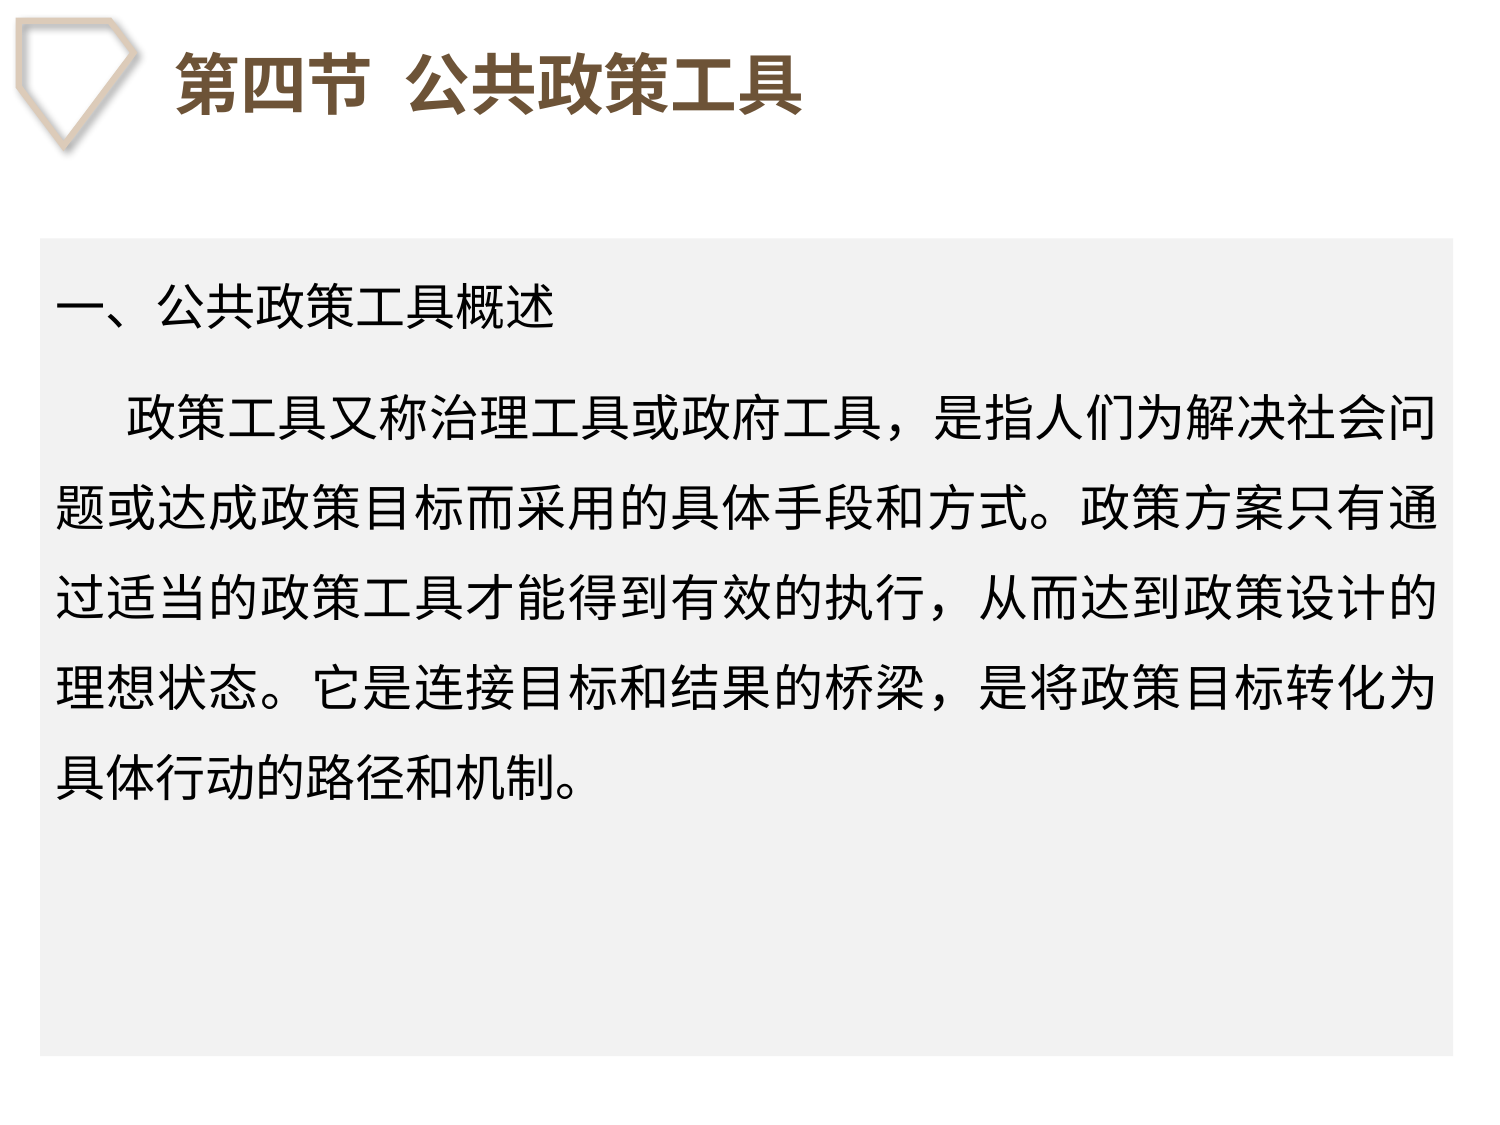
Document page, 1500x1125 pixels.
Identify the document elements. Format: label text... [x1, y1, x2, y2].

title 第四节 公共政策工具 [158, 18, 1456, 159]
list 一、公共政策工具概述 政策工具又称治理工具或政府工具，是指人们为解决社会问题或达成政策目标而采用的具体手段和方式。政策方案只有通过适当的政策工具才能得到有效的执行，从而达到政策设计的理想状态。它是连接目标和结果的桥梁，是将政策目标转化为具体行动的路径和机制。 [40, 238, 1454, 1057]
